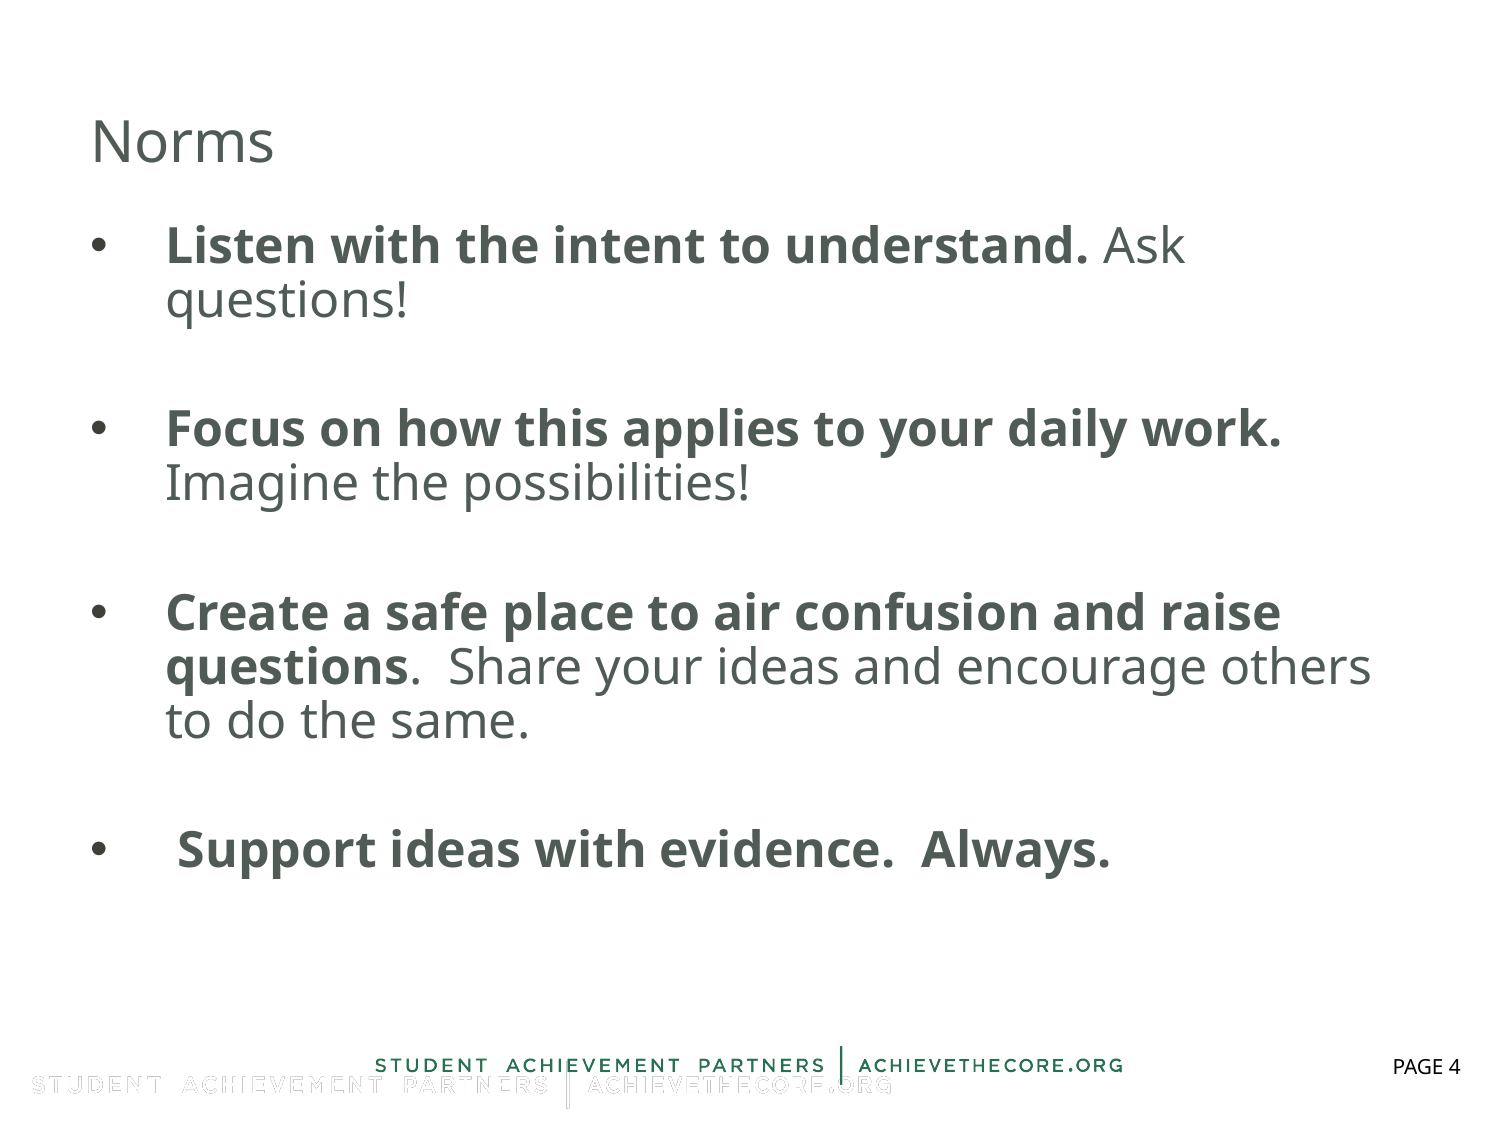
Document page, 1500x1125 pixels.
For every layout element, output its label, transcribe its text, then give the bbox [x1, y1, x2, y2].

picture [12, 1046, 1122, 1112]
title Norms [75, 45, 1425, 212]
list Listen with the intent to understand. Ask questions! Focus on how this applies to your daily work. Imagine the possibilities! Create a safe place to air confusion and raise questions. Share your ideas and encourage others to do the same. Support ideas with evidence. Always. [75, 212, 1425, 955]
